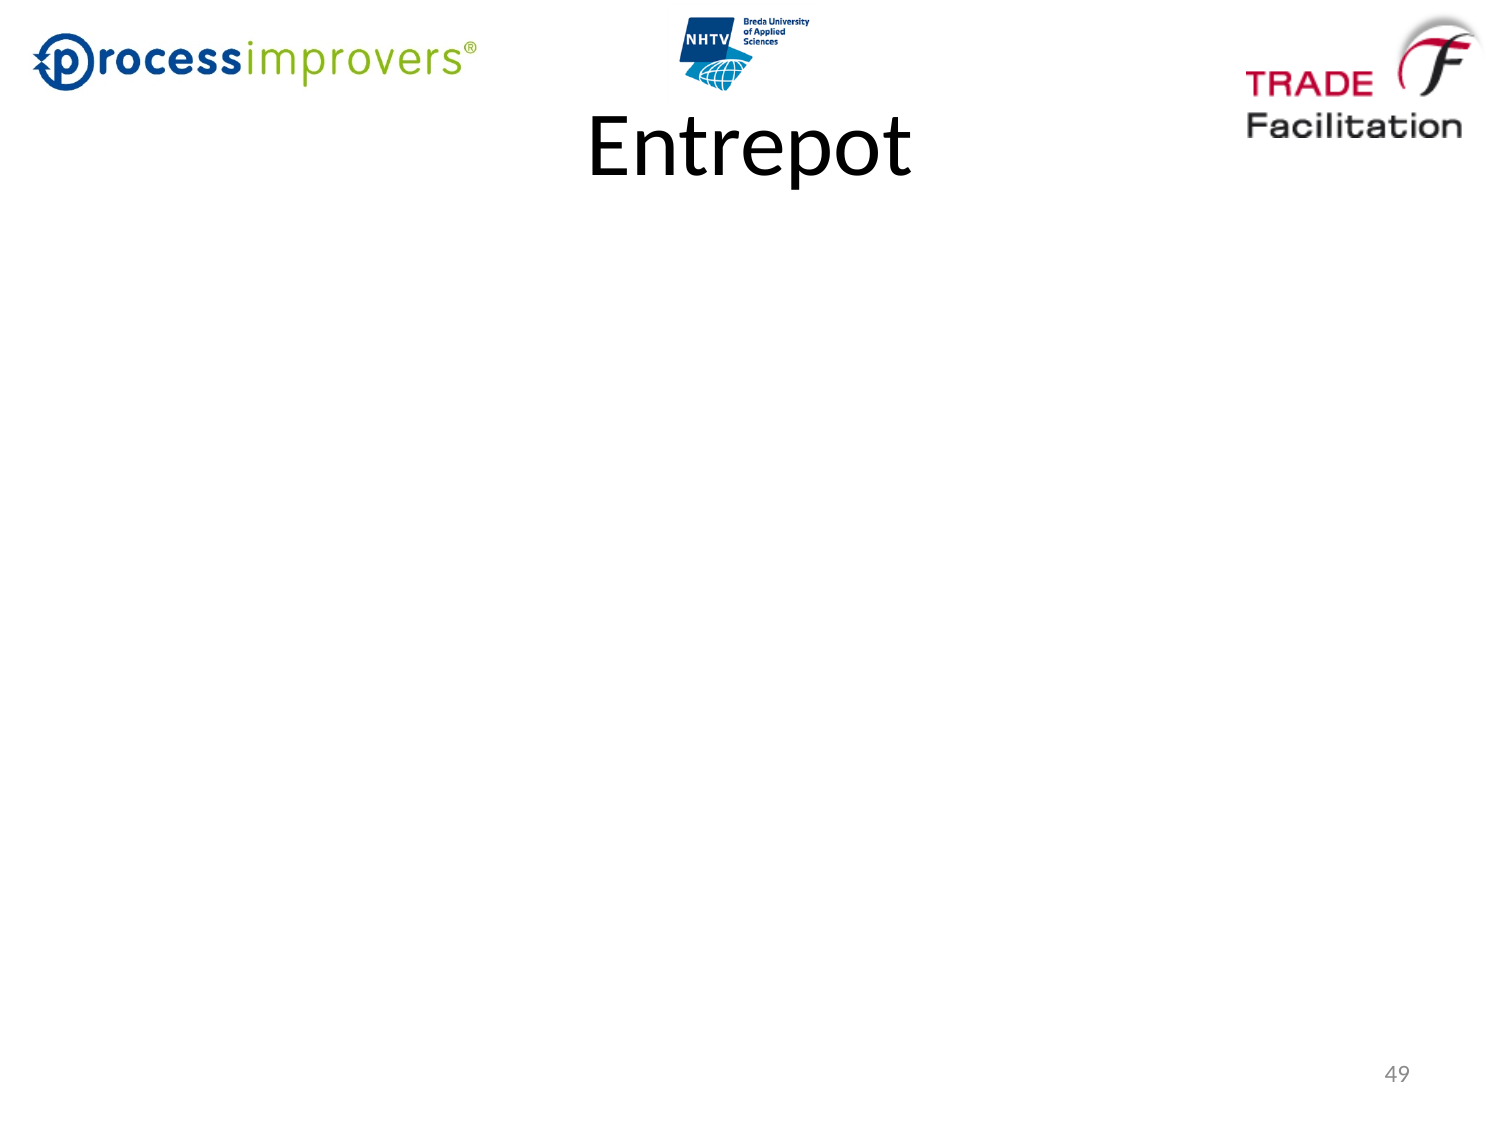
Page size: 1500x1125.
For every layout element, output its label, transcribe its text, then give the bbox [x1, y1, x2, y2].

title Entrepot [75, 45, 1425, 233]
slide_number 49 [1074, 1042, 1425, 1103]
picture [29, 30, 479, 93]
picture [1246, 10, 1487, 138]
picture [667, 4, 816, 103]
